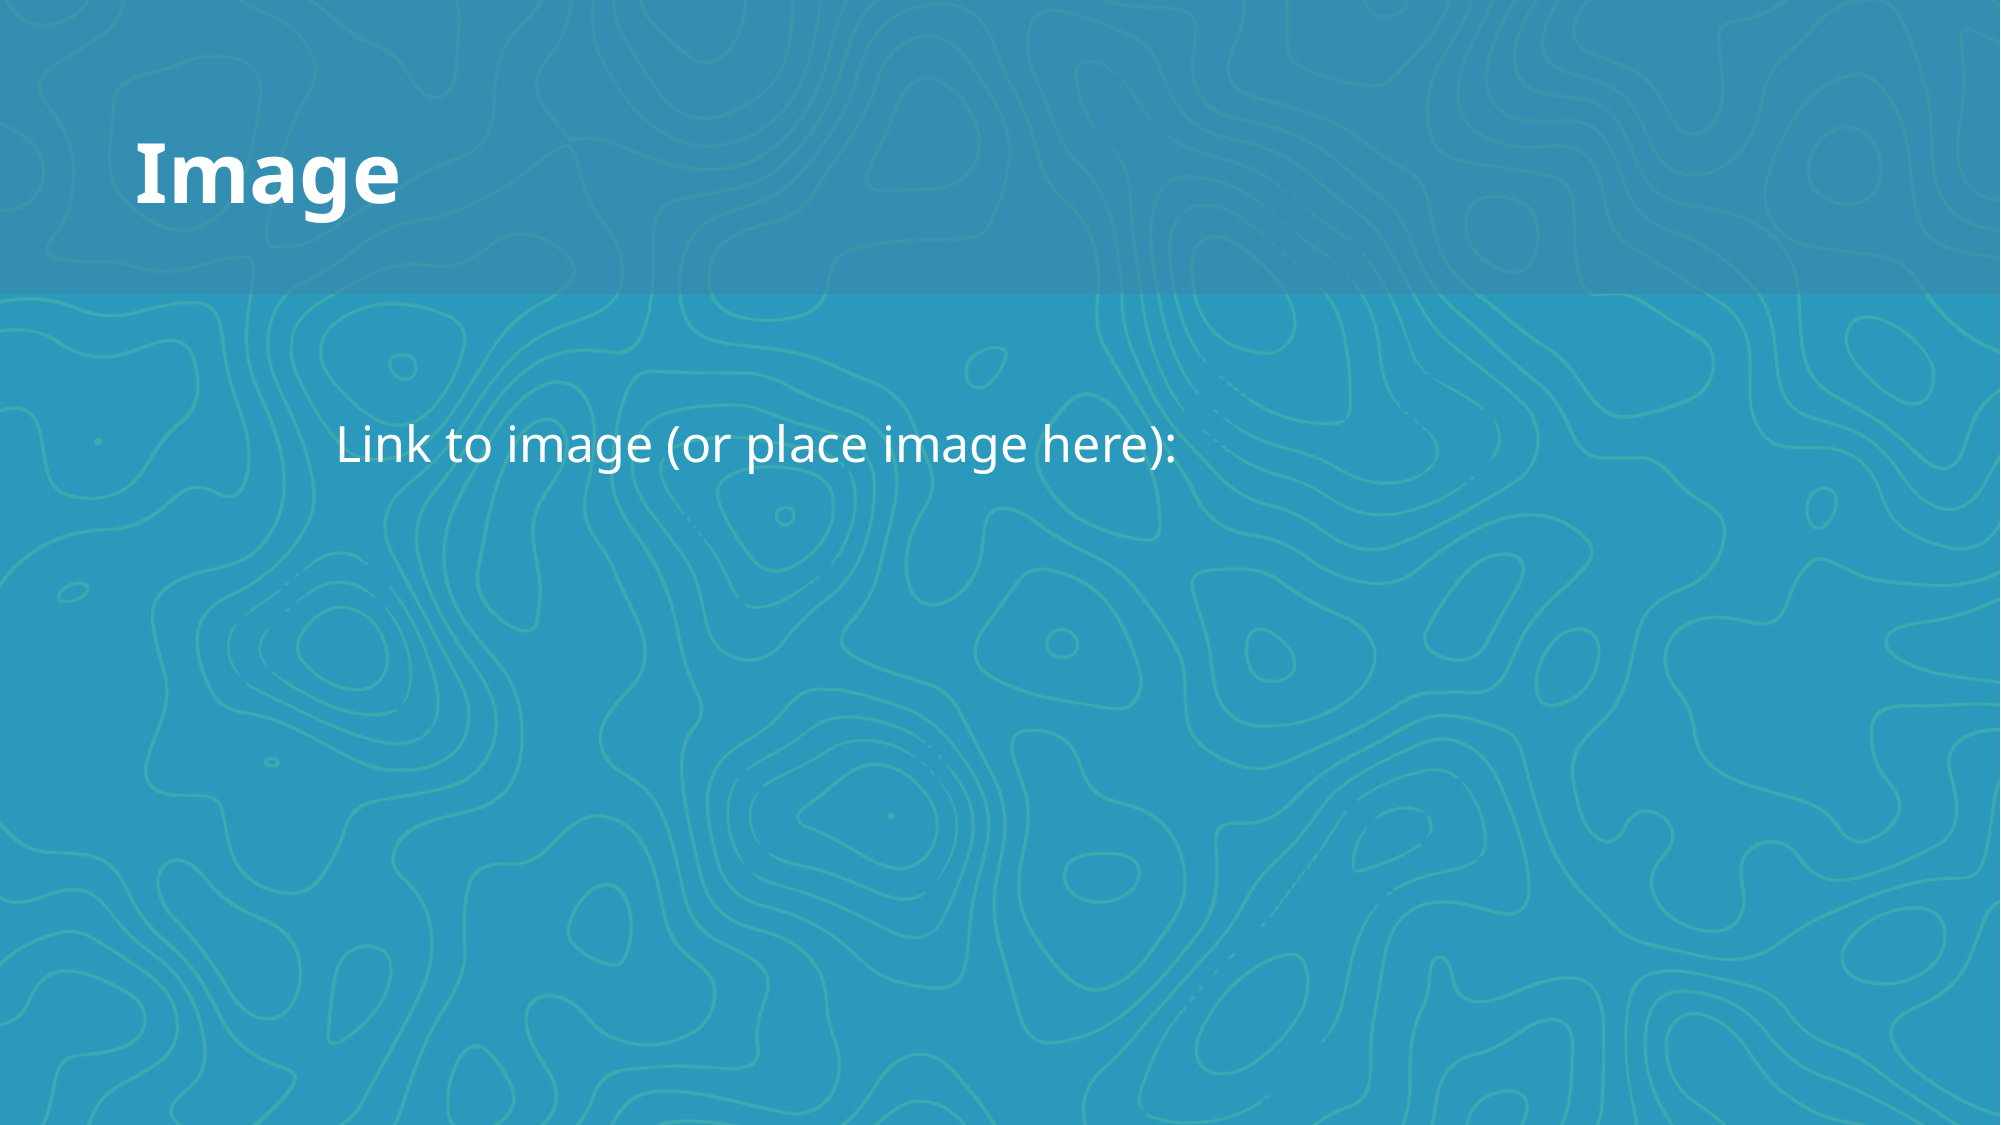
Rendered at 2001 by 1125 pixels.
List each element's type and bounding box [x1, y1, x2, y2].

list [0, 0, 2000, 1125]
